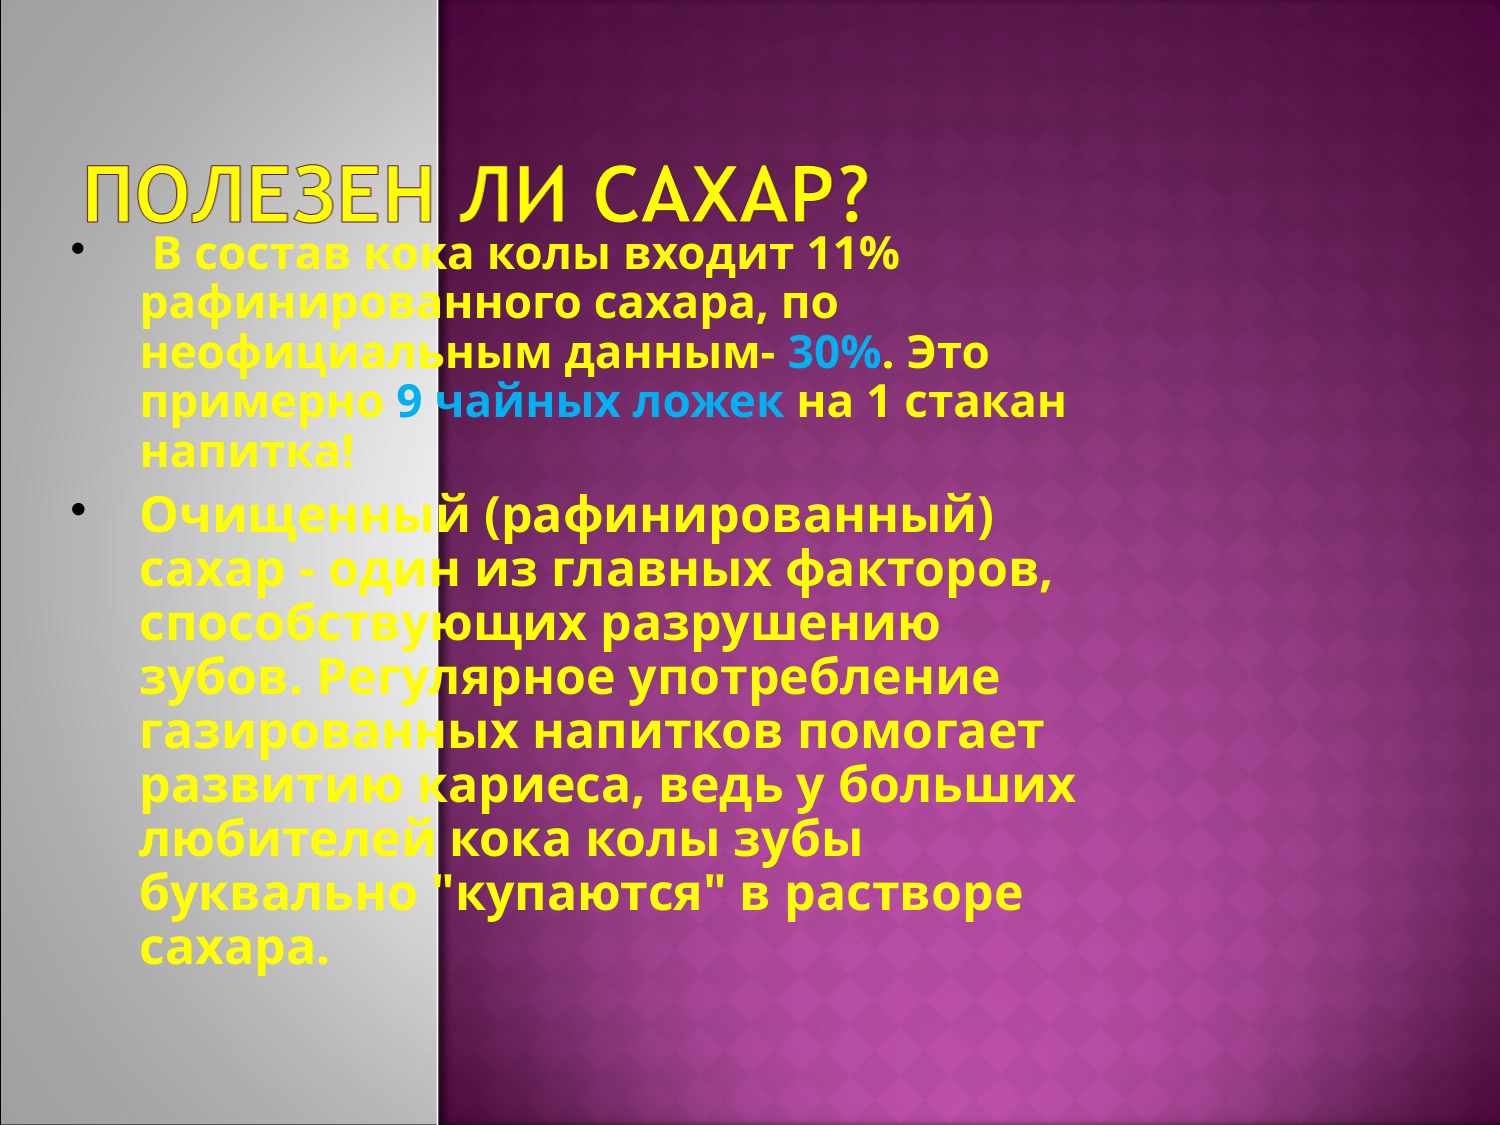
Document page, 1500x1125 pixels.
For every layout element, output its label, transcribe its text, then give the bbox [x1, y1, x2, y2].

text_box В состав кока колы входит 11% рафинированного сахара, по неофициальным данным- 30%. Это примерно 9 чайных ложек на 1 стакан напитка! Очищенный (рафинированный) сахар - один из главных факторов, способствующих разрушению зубов. Регулярное употребление газированных напитков помогает развитию кариеса, ведь у больших любителей кока колы зубы буквально "купаются" в растворе сахара. [35, 249, 1125, 1043]
picture [0, 0, 1500, 1125]
